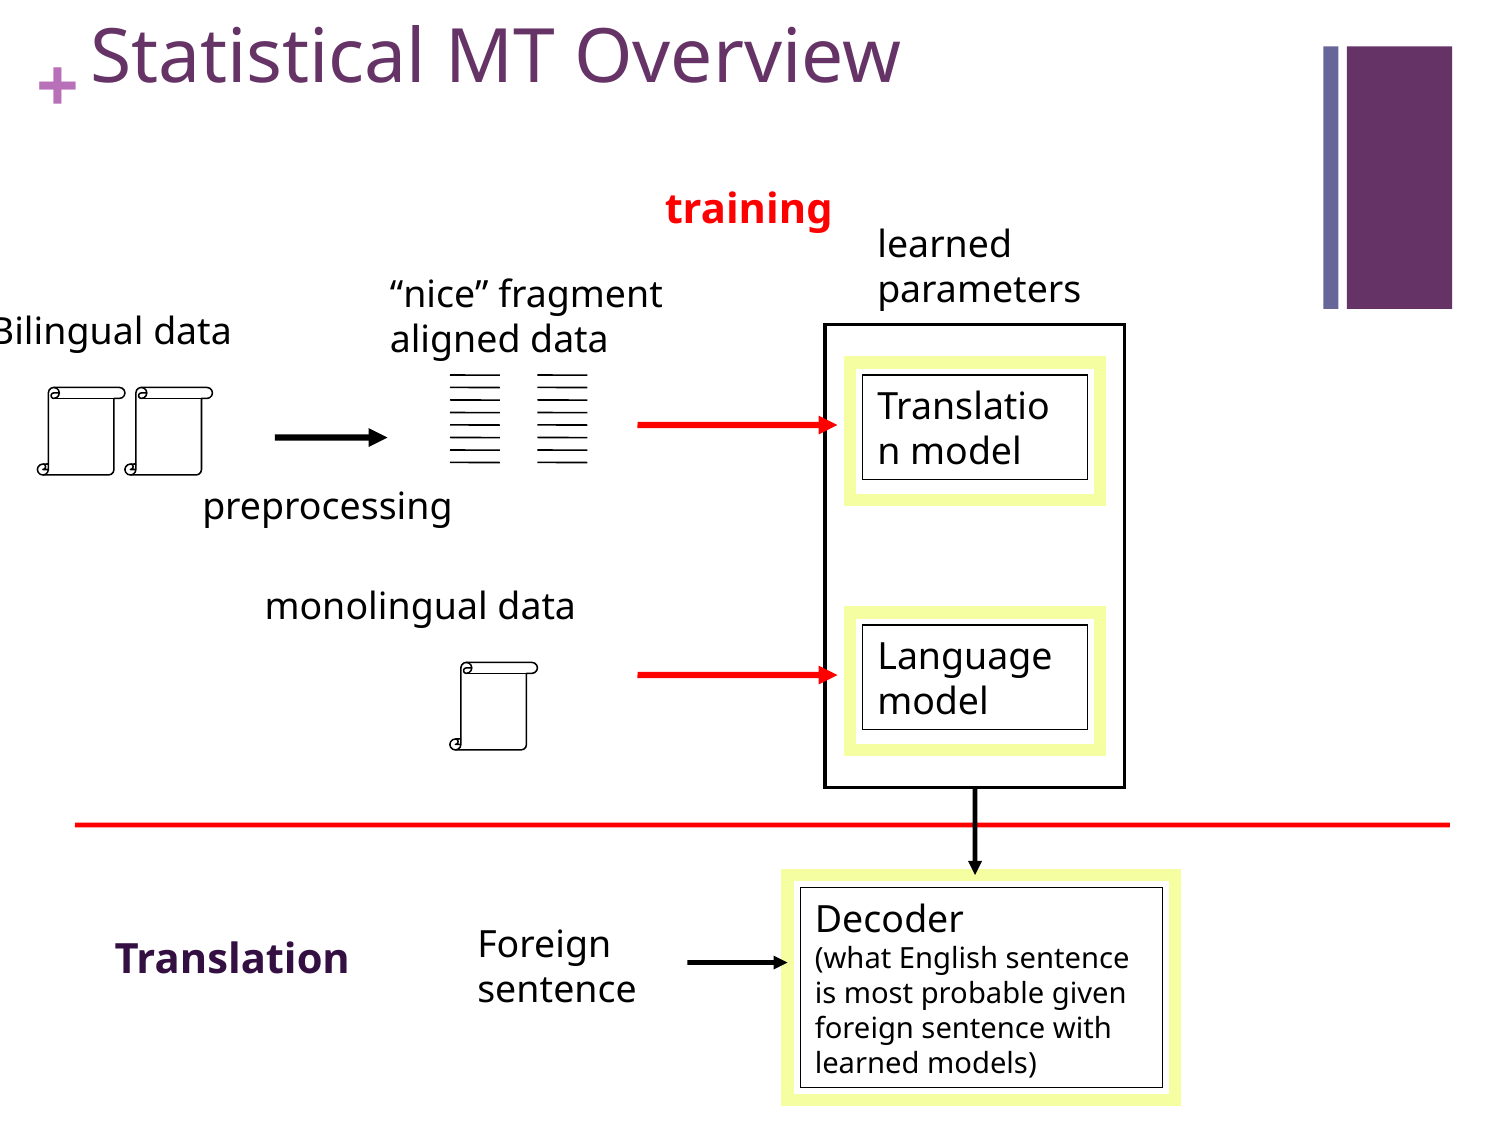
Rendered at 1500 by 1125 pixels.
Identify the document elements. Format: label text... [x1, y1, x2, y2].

text_box [37, 387, 125, 475]
text_box learned parameters [862, 212, 1100, 318]
text_box training [650, 174, 913, 240]
text_box [274, 431, 388, 444]
text_box monolingual data [249, 574, 613, 635]
text_box [637, 418, 838, 432]
text_box preprocessing [187, 474, 538, 535]
text_box “nice” fragment aligned data [375, 262, 700, 368]
text_box [824, 324, 1125, 788]
text_box Foreign sentence [462, 912, 713, 1018]
text_box [637, 668, 838, 682]
text_box [849, 362, 1100, 500]
text_box [849, 612, 1100, 750]
text_box [687, 956, 788, 969]
title Statistical MT Overview [75, 0, 1425, 188]
text_box Translation [99, 924, 388, 990]
text_box [968, 787, 982, 875]
text_box [124, 387, 213, 475]
text_box Decoder (what English sentence is most probable given foreign sentence with learned models) [799, 887, 1163, 1087]
text_box [787, 874, 1175, 1100]
text_box [449, 662, 538, 750]
text_box Bilingual data [0, 299, 338, 360]
